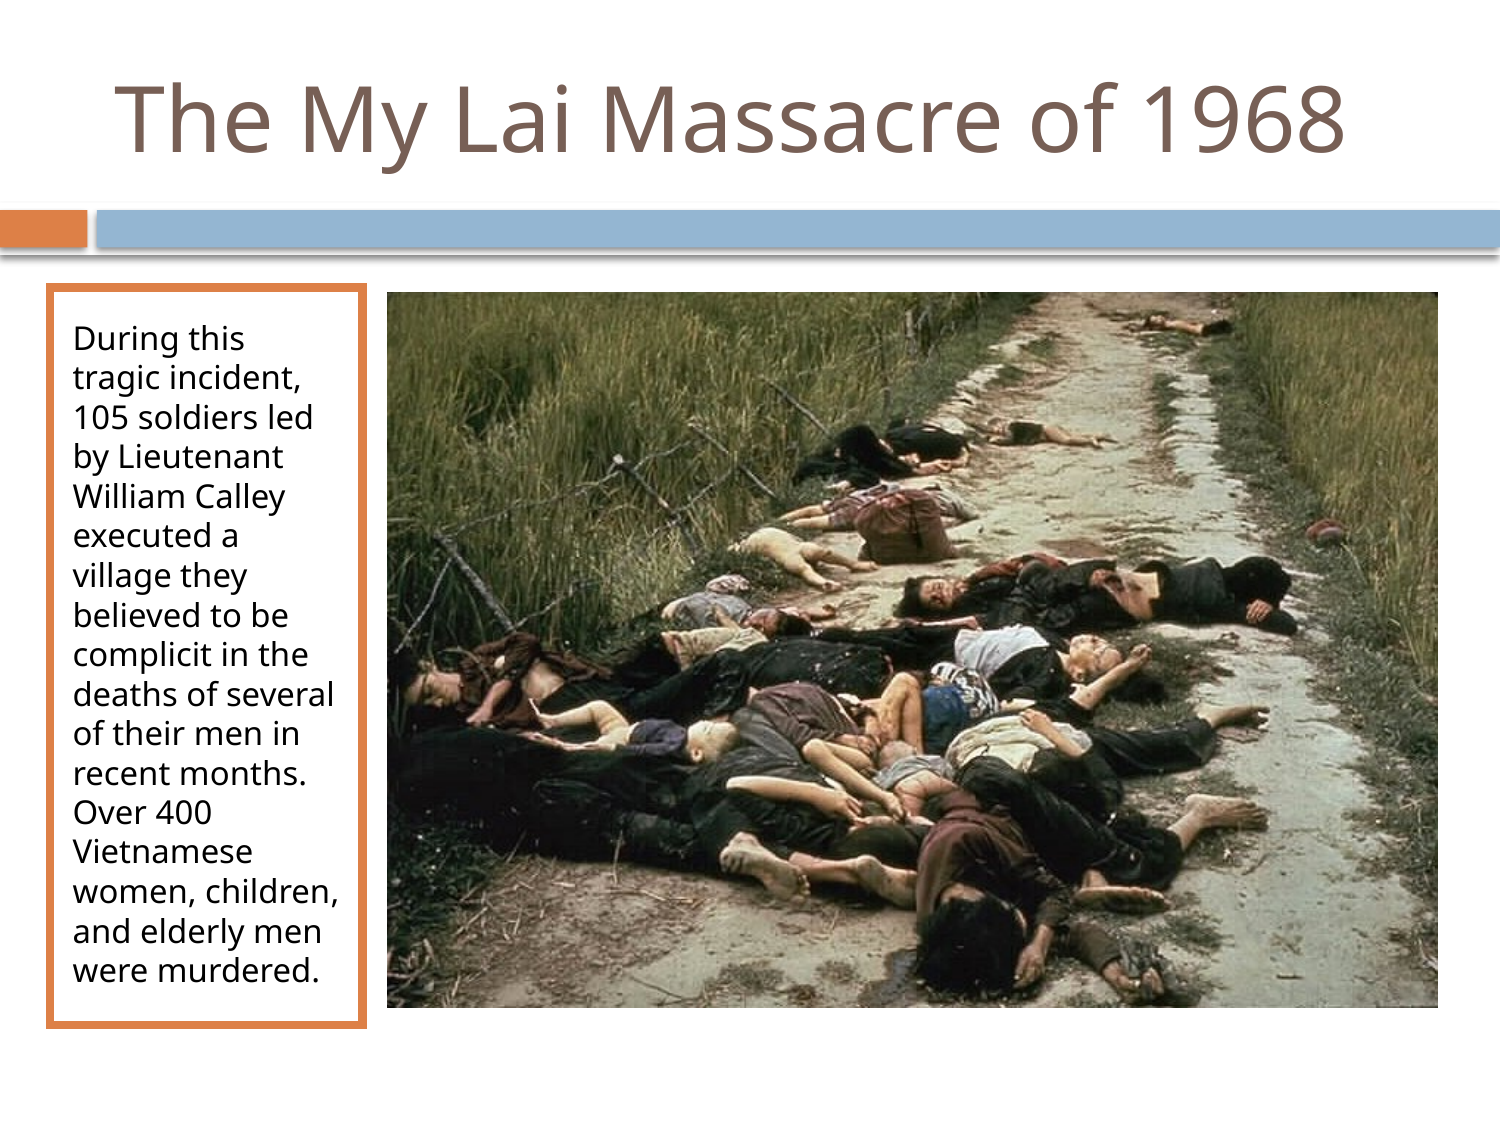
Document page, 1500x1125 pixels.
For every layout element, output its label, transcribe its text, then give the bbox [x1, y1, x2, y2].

title The My Lai Massacre of 1968 [99, 44, 1425, 188]
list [387, 292, 1438, 1008]
list During this tragic incident, 105 soldiers led by Lieutenant William Calley executed a village they believed to be complicit in the deaths of several of their men in recent months. Over 400 Vietnamese women, children, and elderly men were murdered. [46, 283, 367, 1029]
